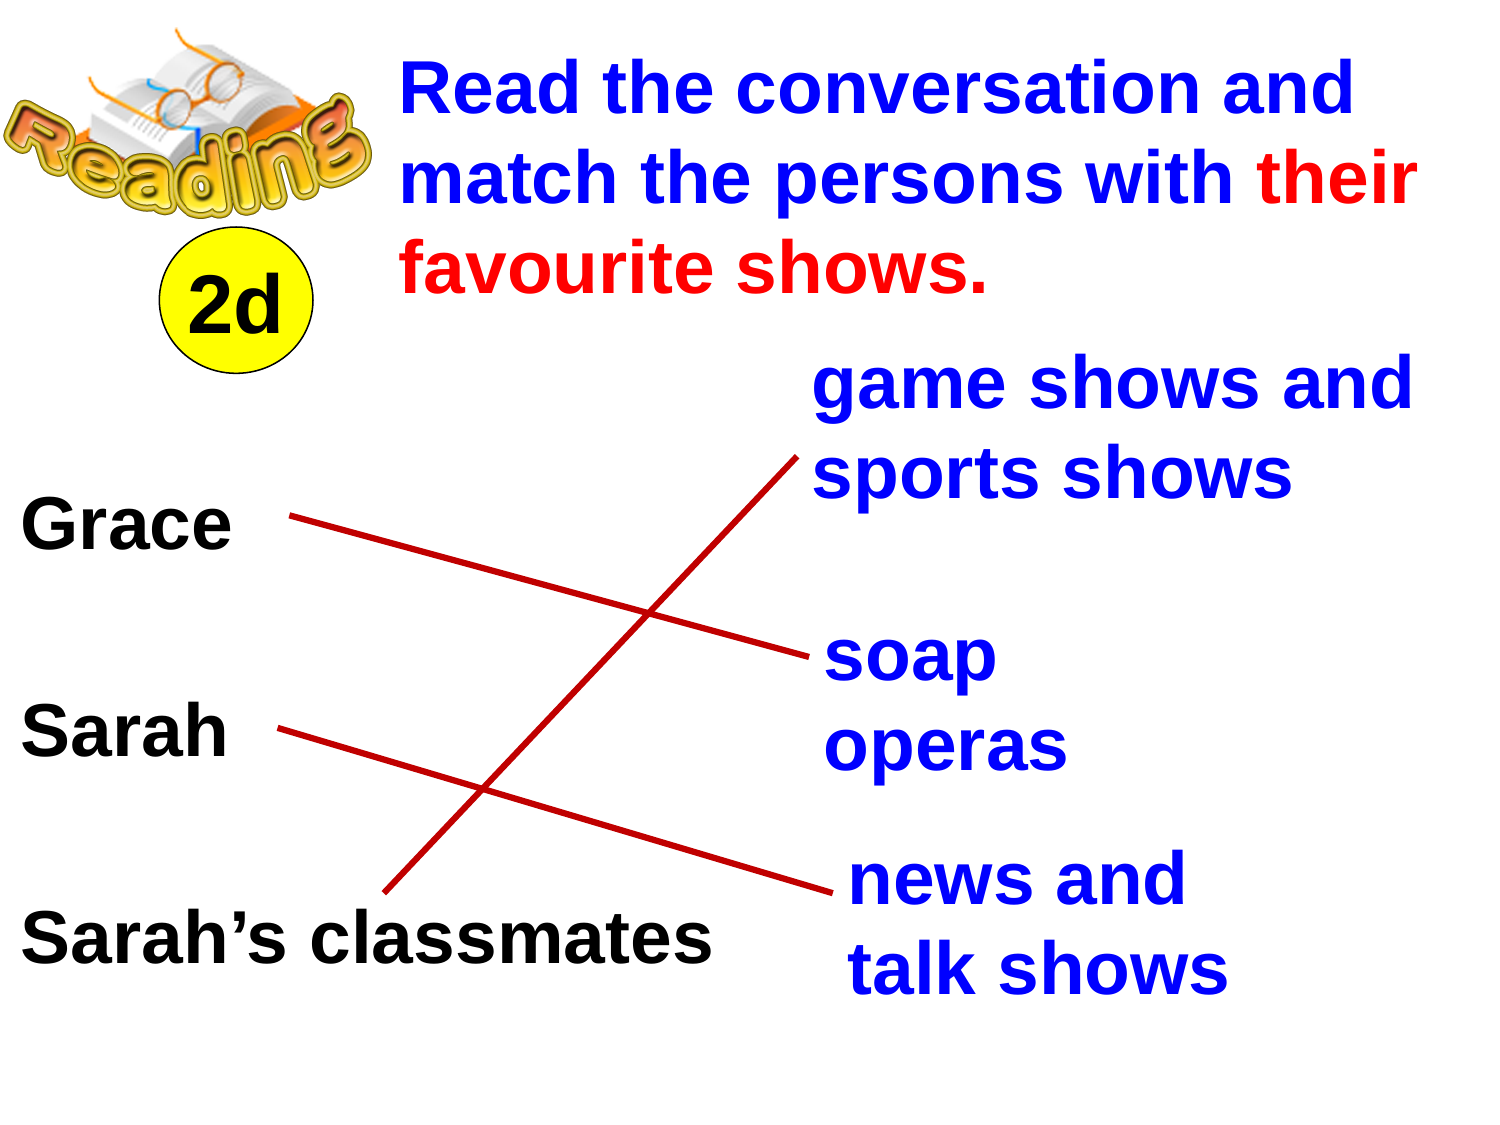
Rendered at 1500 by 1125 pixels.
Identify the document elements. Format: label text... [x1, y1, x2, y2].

text_box game shows and sports shows [797, 326, 1465, 521]
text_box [383, 455, 798, 513]
text_box soap operas [809, 597, 1258, 793]
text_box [277, 727, 834, 894]
text_box 2d [159, 235, 313, 374]
text_box news and talk shows [832, 822, 1282, 1018]
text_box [383, 666, 798, 726]
text_box Read the conversation and match the persons with their favourite shows. [383, 30, 1471, 316]
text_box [288, 515, 810, 658]
text_box Grace Sarah Sarah’s classmates [5, 350, 821, 986]
picture [0, 18, 373, 227]
